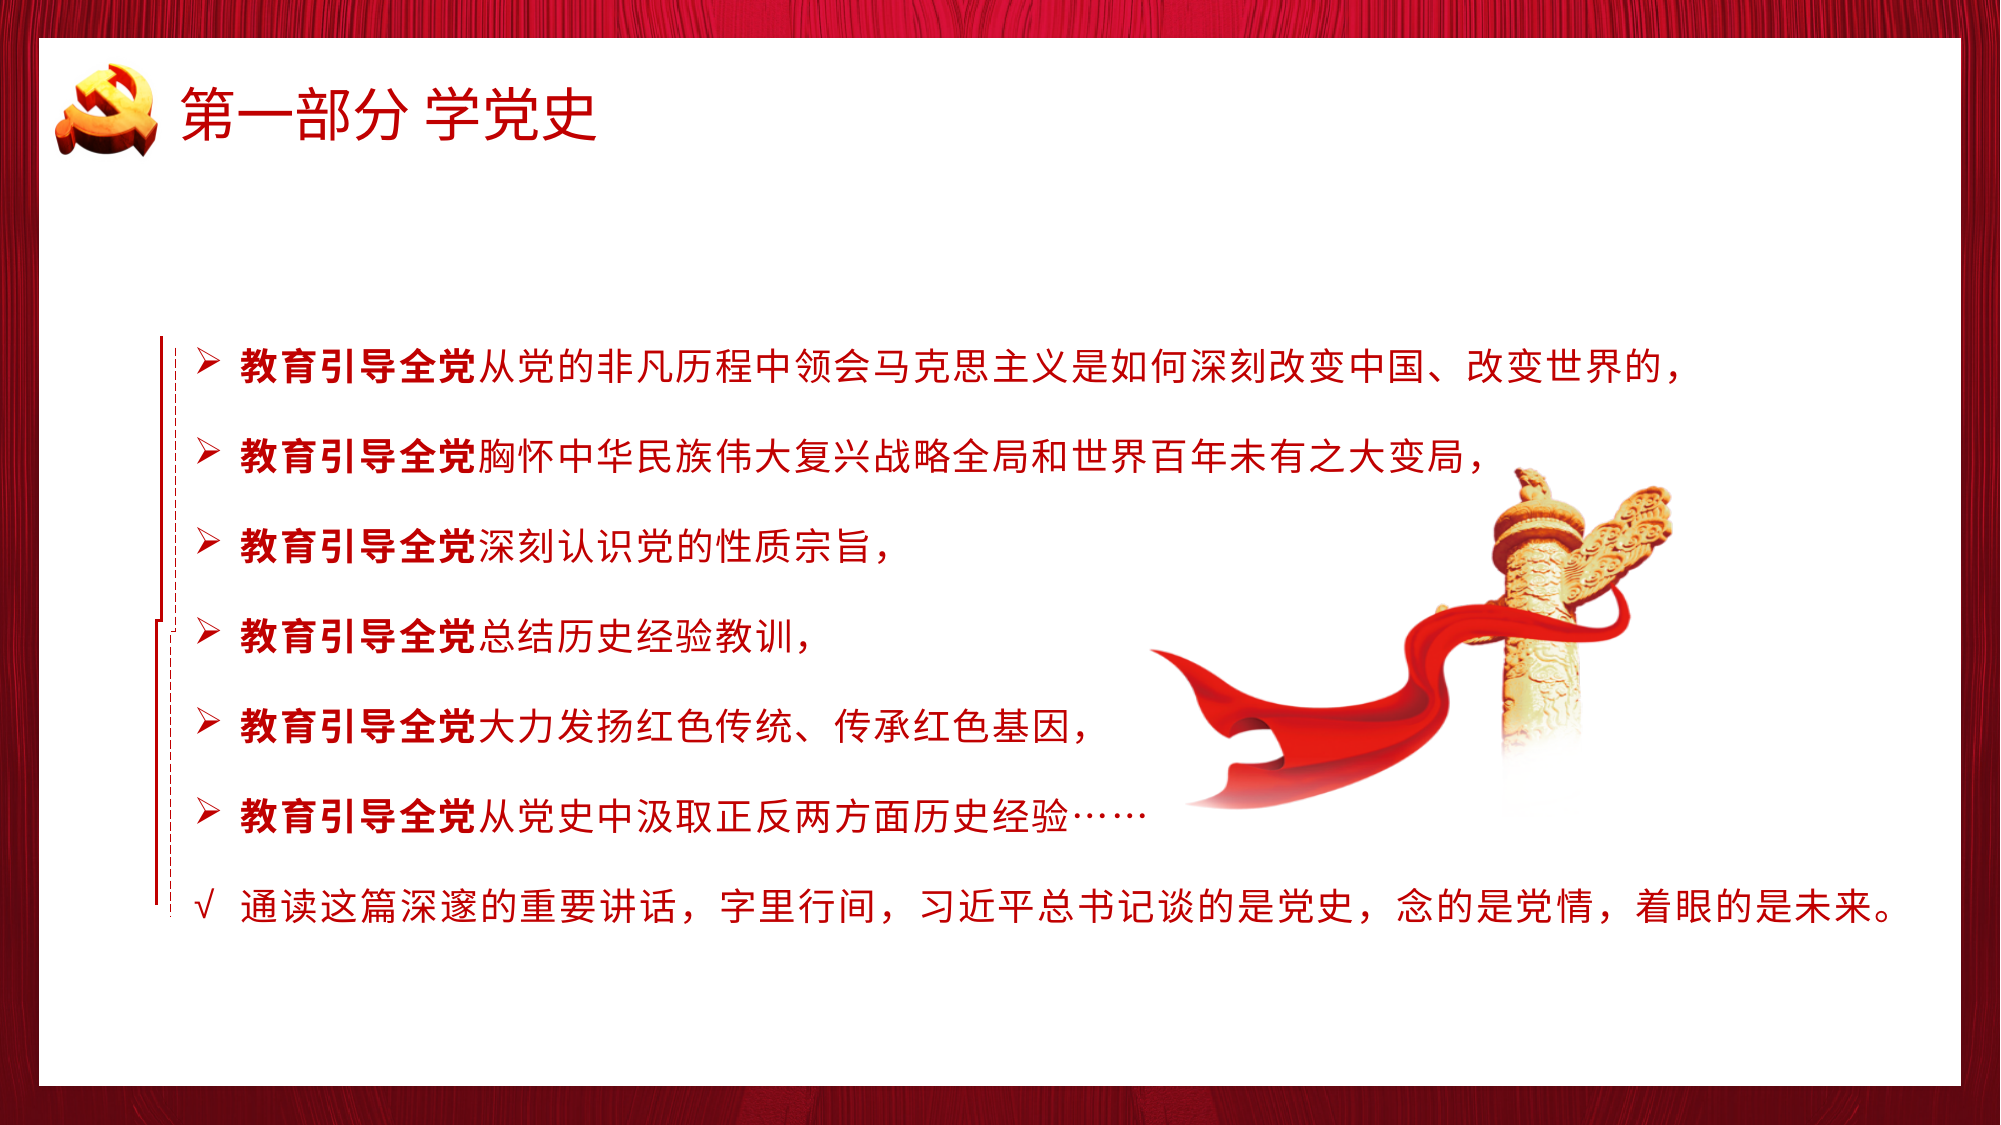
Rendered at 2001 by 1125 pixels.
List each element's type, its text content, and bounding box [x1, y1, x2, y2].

picture [48, 52, 164, 166]
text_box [0, 617, 444, 624]
picture [1064, 392, 1701, 860]
text_box 教育引导全党从党的非凡历程中领会马克思主义是如何深刻改变中国、改变世界的， 教育引导全党胸怀中华民族伟大复兴战略全局和世界百年未有之大变局， 教育引导全党深刻认识党的性质宗旨， 教育引导全党总结历史经验教训， 教育引导全党大力发扬红色传统、传承红色基因， 教育引导全党从党史中汲取正反两方面历史经验…… 通读这篇深邃的重要讲话，字里行间，习近平总书记谈的是党史，念的是党情，着眼的是未来。 [179, 290, 1890, 936]
picture [0, 0, 2000, 1125]
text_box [0, 629, 458, 635]
picture [0, 624, 39, 629]
